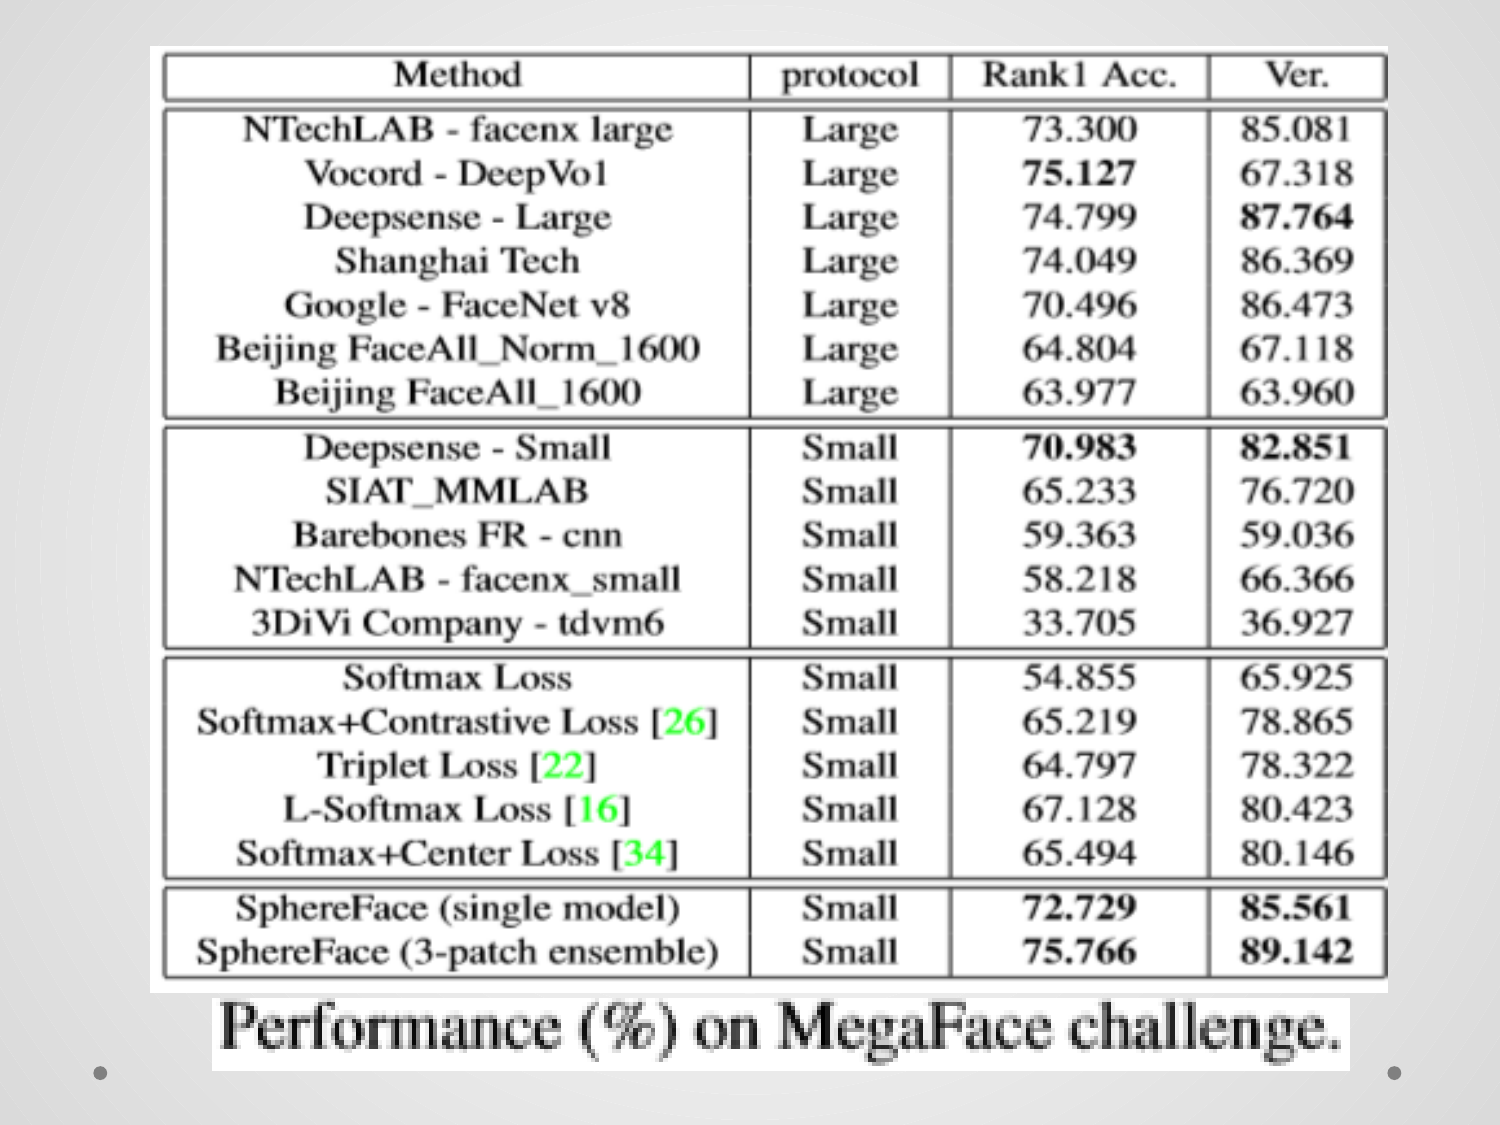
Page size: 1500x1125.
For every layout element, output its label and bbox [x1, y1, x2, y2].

picture [212, 997, 1351, 1071]
picture [149, 46, 1388, 993]
